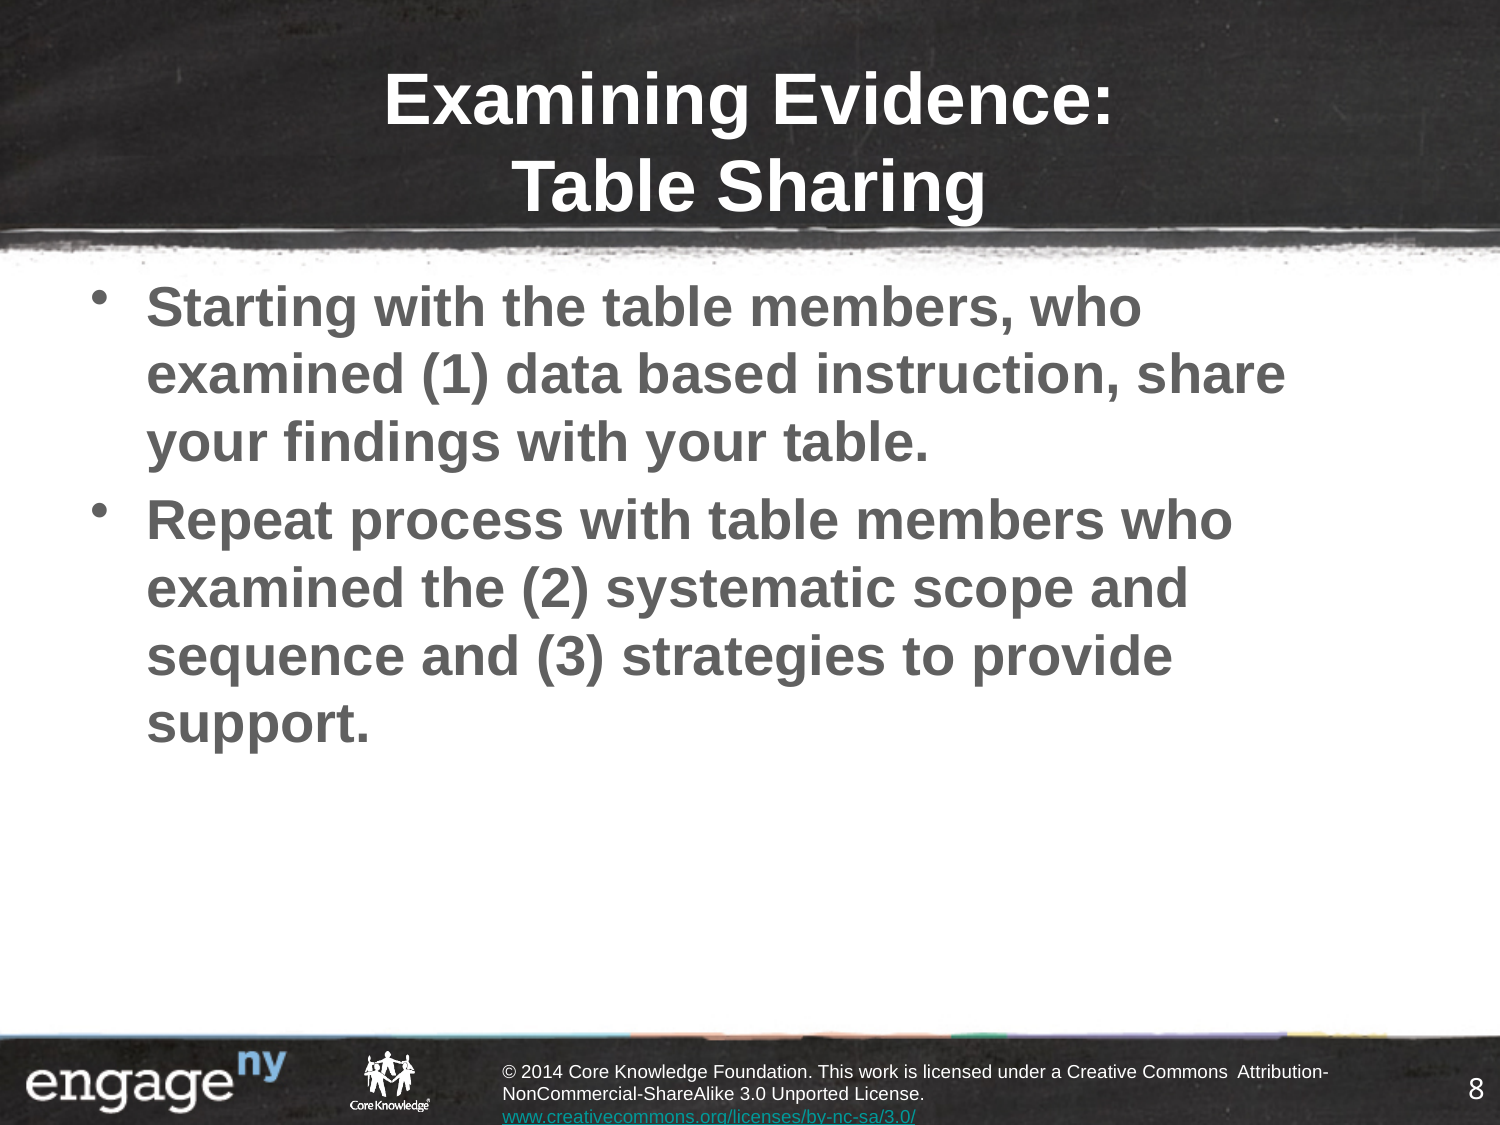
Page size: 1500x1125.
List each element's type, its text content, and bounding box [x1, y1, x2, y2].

picture [0, 0, 1500, 293]
picture [0, 1003, 1500, 1125]
list Starting with the table members, who examined (1) data based instruction, share your findings with your table. Repeat process with table members who examined the (2) systematic scope and sequence and (3) strategies to provide support. [75, 262, 1425, 1005]
slide_number 8 [1337, 1062, 1500, 1113]
title Examining Evidence: Table Sharing [75, 45, 1425, 233]
